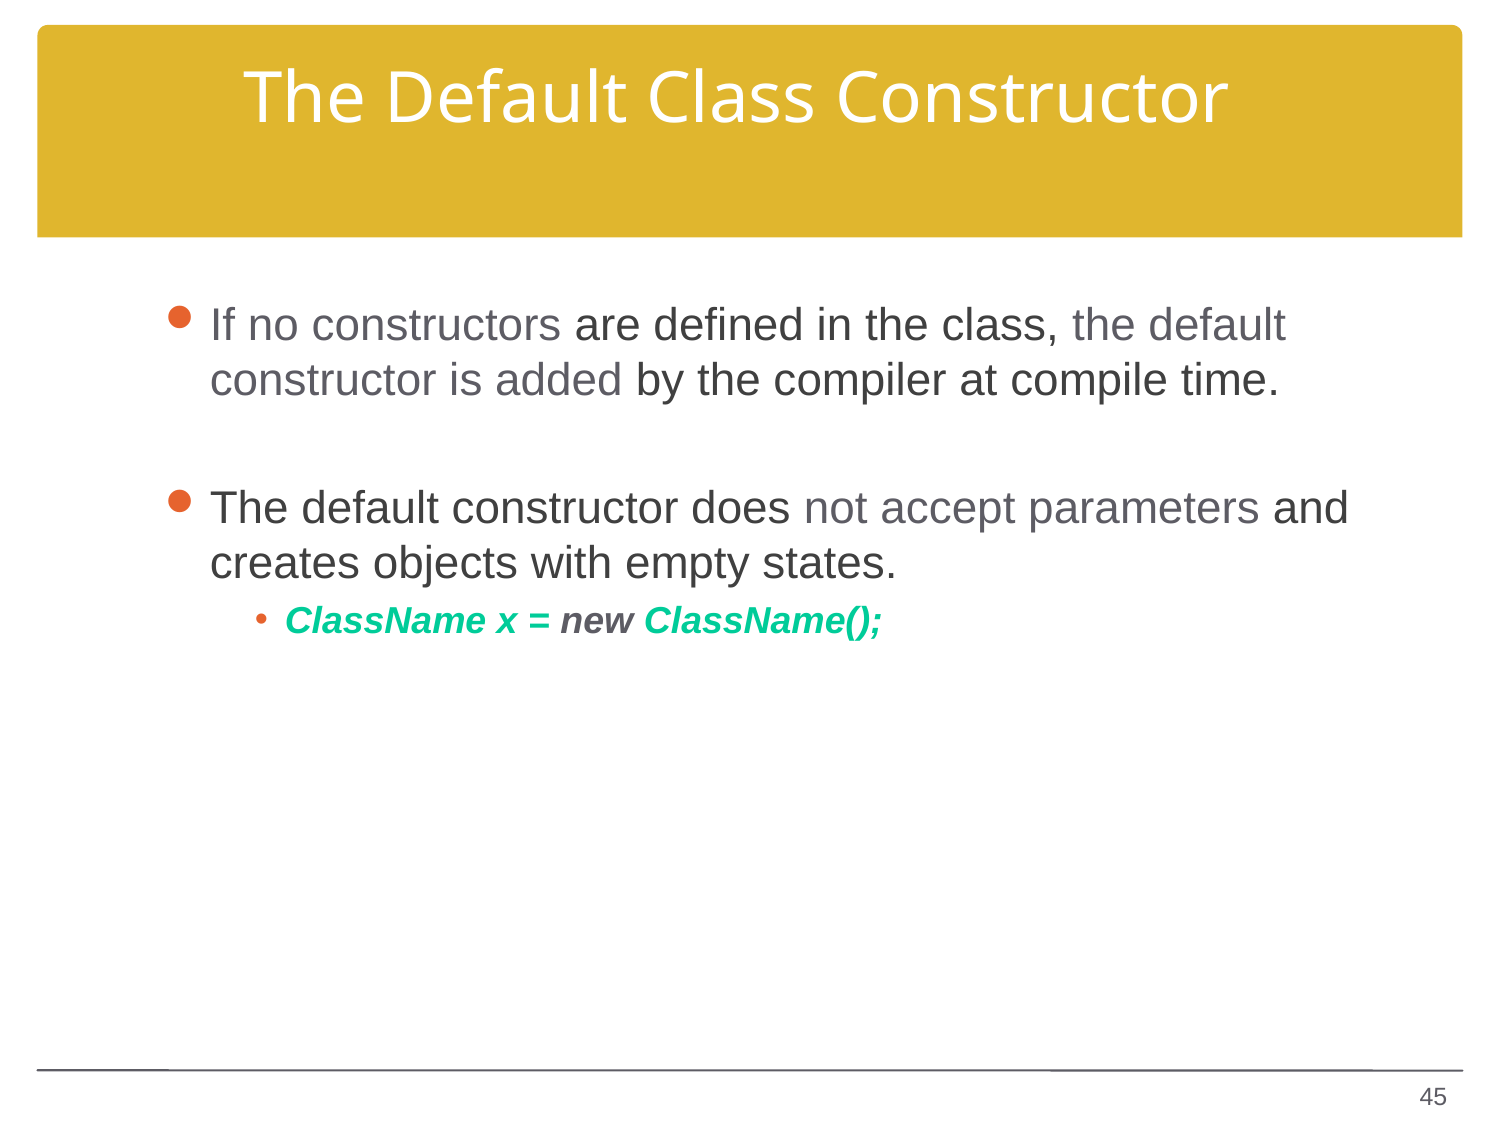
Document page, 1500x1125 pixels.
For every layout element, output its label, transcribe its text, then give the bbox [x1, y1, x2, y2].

title The Default Class Constructor [99, 24, 1376, 163]
slide_number 45 [1112, 1069, 1463, 1123]
list If no constructors are defined in the class, the default constructor is added by the compiler at compile time. The default constructor does not accept parameters and creates objects with empty states. ClassName x = new ClassName(); [149, 287, 1451, 1088]
